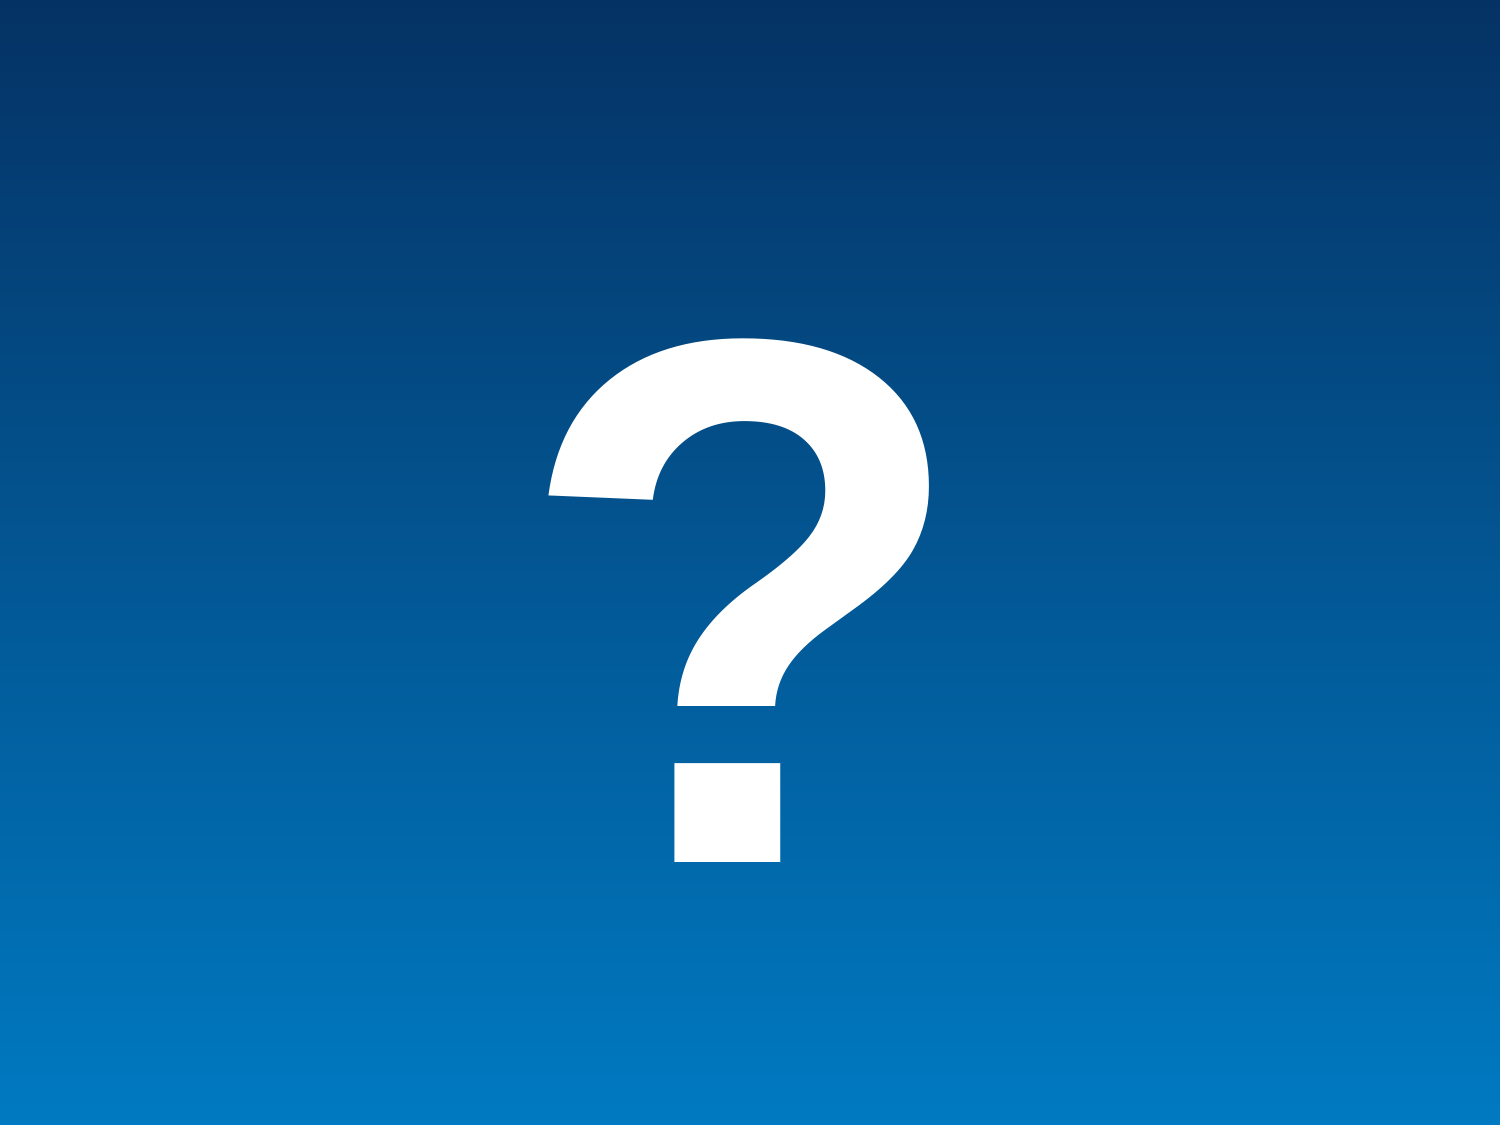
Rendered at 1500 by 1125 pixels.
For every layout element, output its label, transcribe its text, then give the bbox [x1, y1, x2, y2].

list ? [514, 112, 986, 1013]
